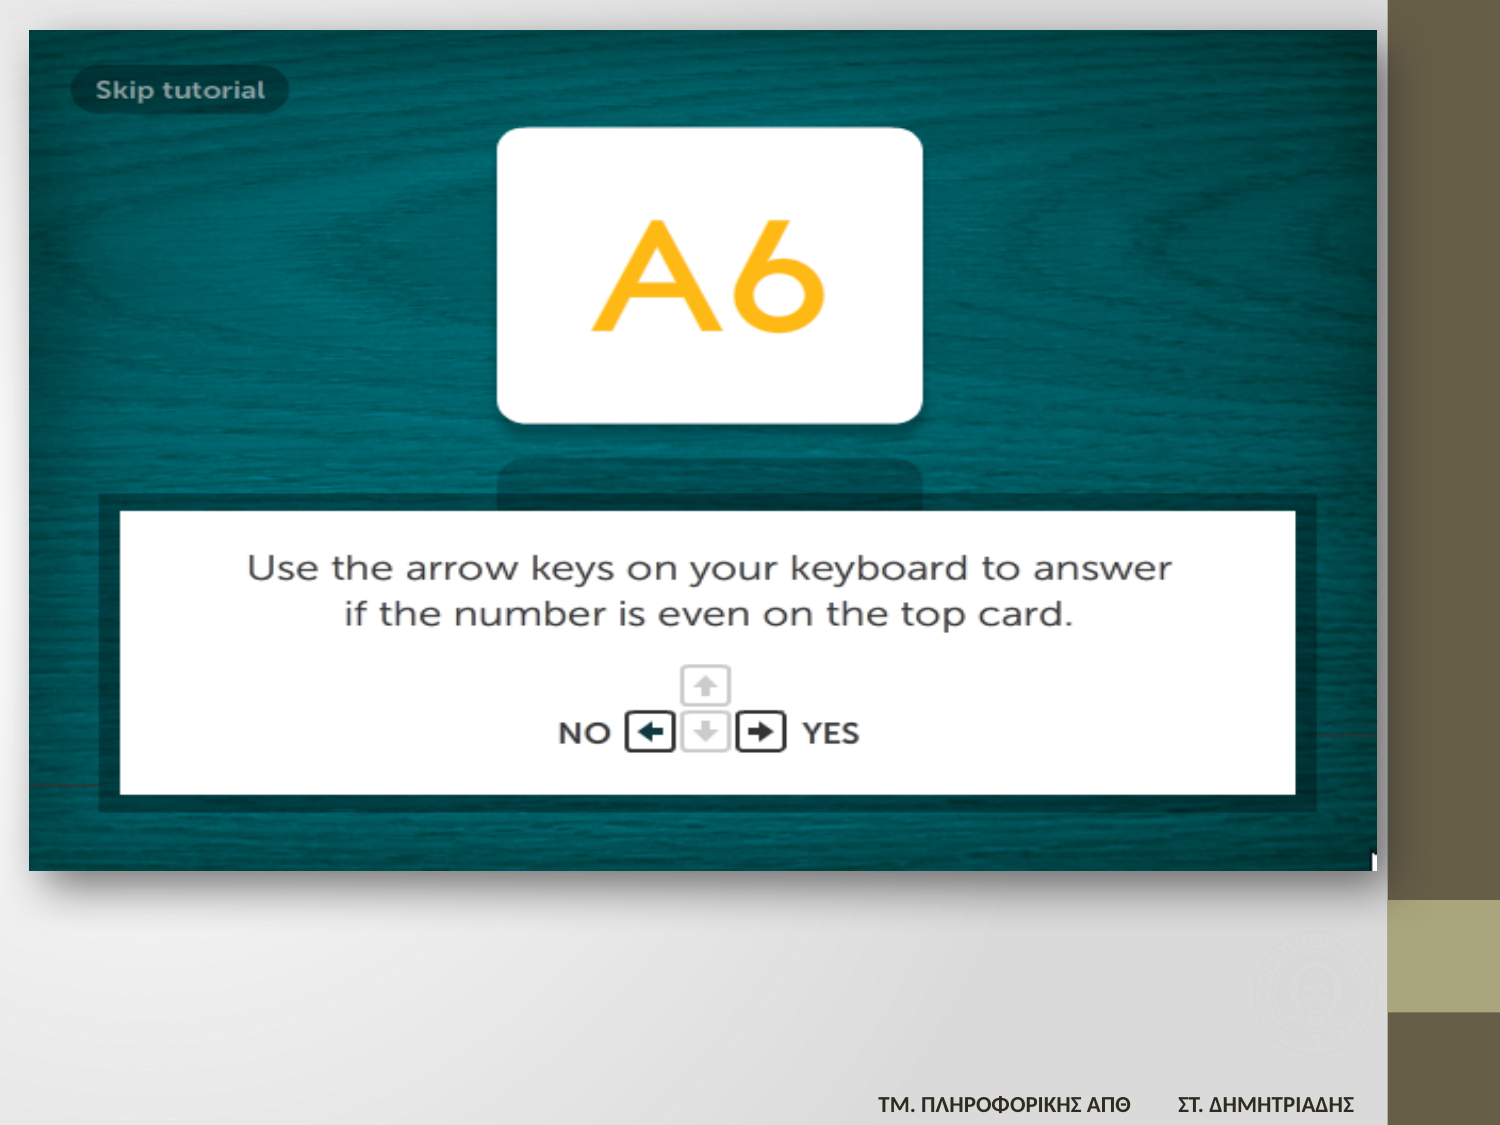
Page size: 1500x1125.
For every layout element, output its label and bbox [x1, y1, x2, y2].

picture [28, 30, 1377, 872]
